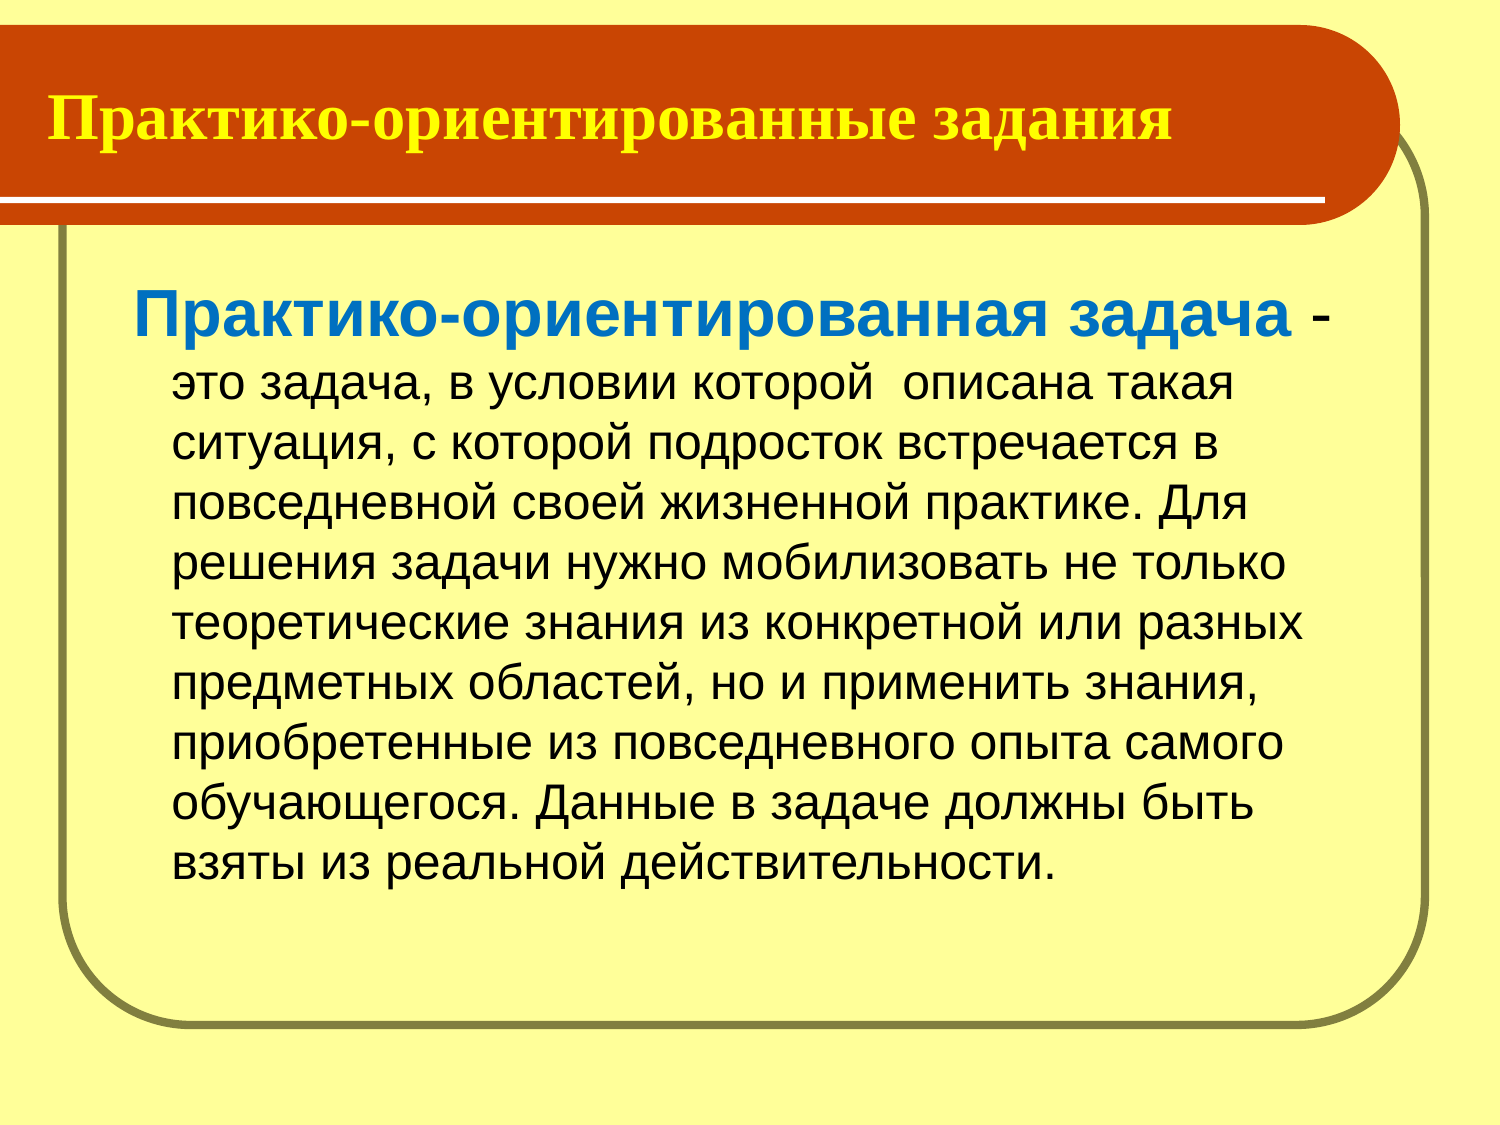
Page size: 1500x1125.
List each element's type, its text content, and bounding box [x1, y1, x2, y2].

list Практико-ориентированная задача - это задача, в условии которой описана такая ситуация, с которой подросток встречается в повседневной своей жизненной практике. Для решения задачи нужно мобилизовать не только теоретические знания из конкретной или разных предметных областей, но и применить знания, приобретенные из повседневного опыта самого обучающегося. Данные в задаче должны быть взяты из реальной действительности. [99, 262, 1401, 988]
title Практико-ориентированные задания [31, 37, 1348, 188]
